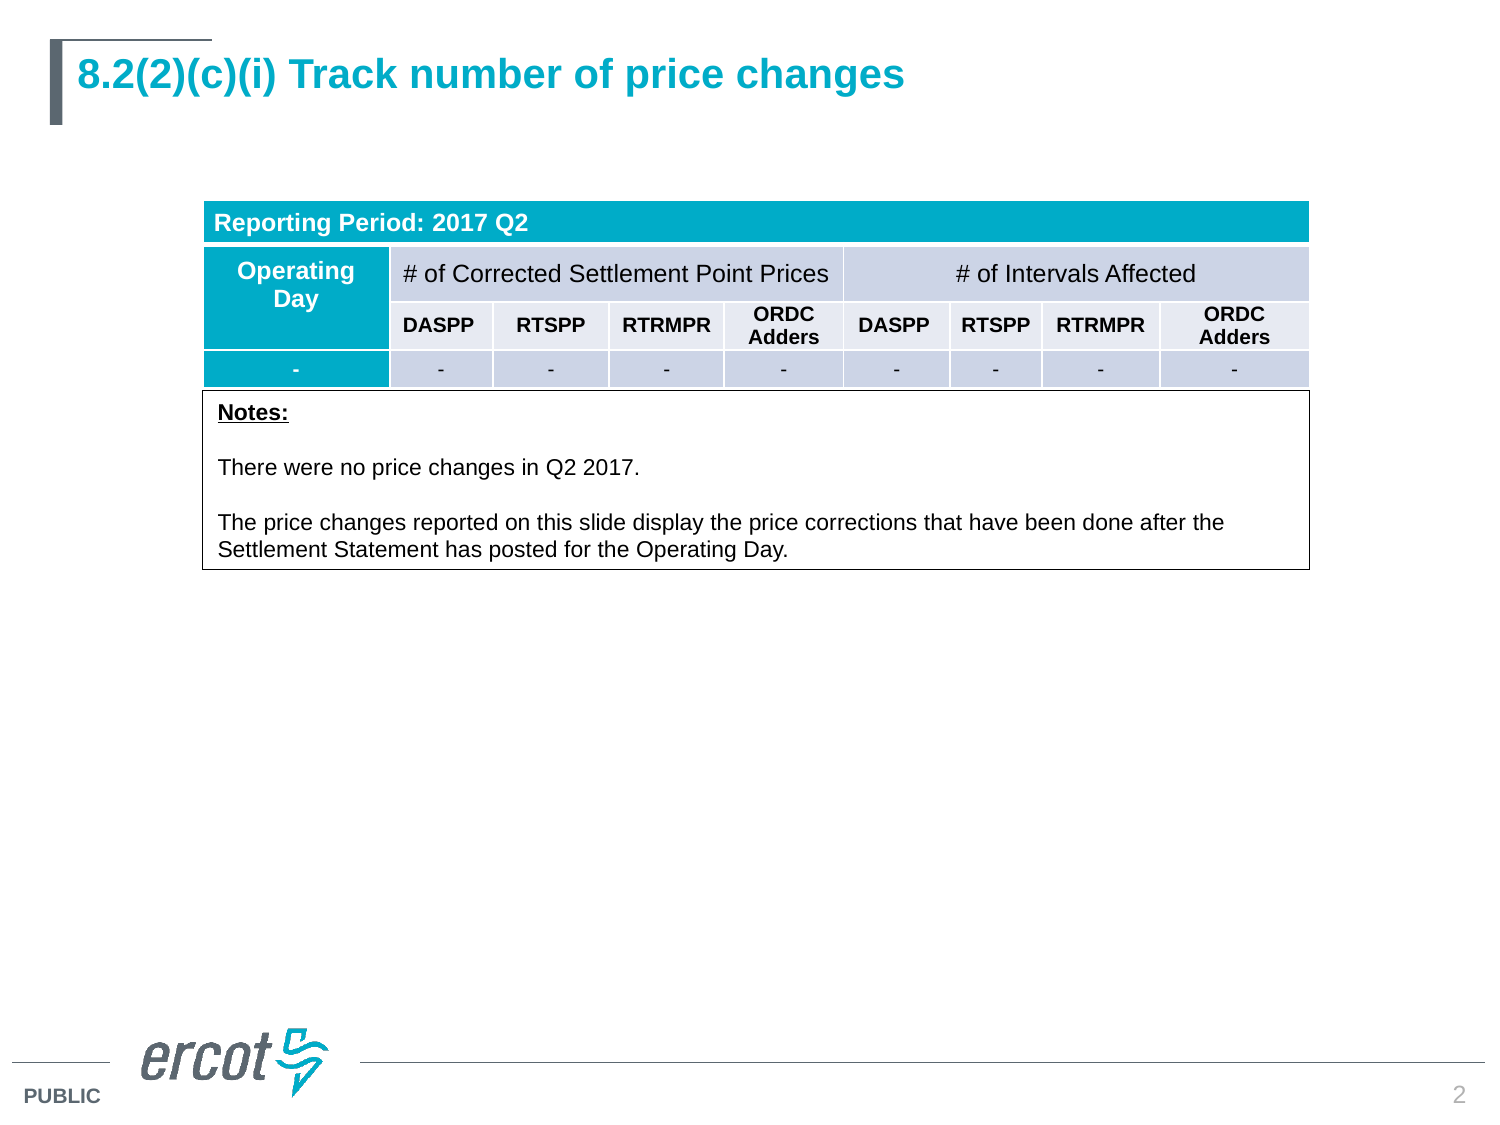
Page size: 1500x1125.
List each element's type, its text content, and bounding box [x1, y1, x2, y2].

table_cell Operating Day [204, 247, 389, 349]
table_cell - [844, 351, 949, 387]
table_cell RTRMPR [610, 303, 723, 349]
table_cell - [610, 351, 723, 387]
table_cell - [204, 351, 389, 387]
table_cell - [494, 351, 608, 387]
table_cell ORDC Adders [1161, 303, 1309, 349]
table_header Reporting Period: 2017 Q2 [204, 201, 1309, 242]
table_cell RTSPP [494, 303, 608, 349]
table_cell ORDC Adders [725, 303, 843, 349]
table_cell DASPP [844, 303, 949, 349]
table_cell - [1043, 351, 1159, 387]
table_cell - [1161, 351, 1309, 387]
picture [137, 1024, 332, 1100]
table_cell # of Corrected Settlement Point Prices [391, 247, 843, 301]
table_cell RTRMPR [1043, 303, 1159, 349]
text_box Notes: There were no price changes in Q2 2017. The price changes reported on this slide display the price corrections that have been done after the Settlement Statement has posted for the Operating Day. [202, 390, 1310, 570]
table_cell - [391, 351, 492, 387]
table_cell DASPP [391, 303, 492, 349]
slide_number 2 [1437, 1076, 1475, 1112]
title 8.2(2)(c)(i) Track number of price changes [62, 39, 1450, 228]
table_cell RTSPP [951, 303, 1041, 349]
table_cell - [725, 351, 843, 387]
table_cell - [951, 351, 1041, 387]
table_cell # of Intervals Affected [844, 247, 1309, 301]
